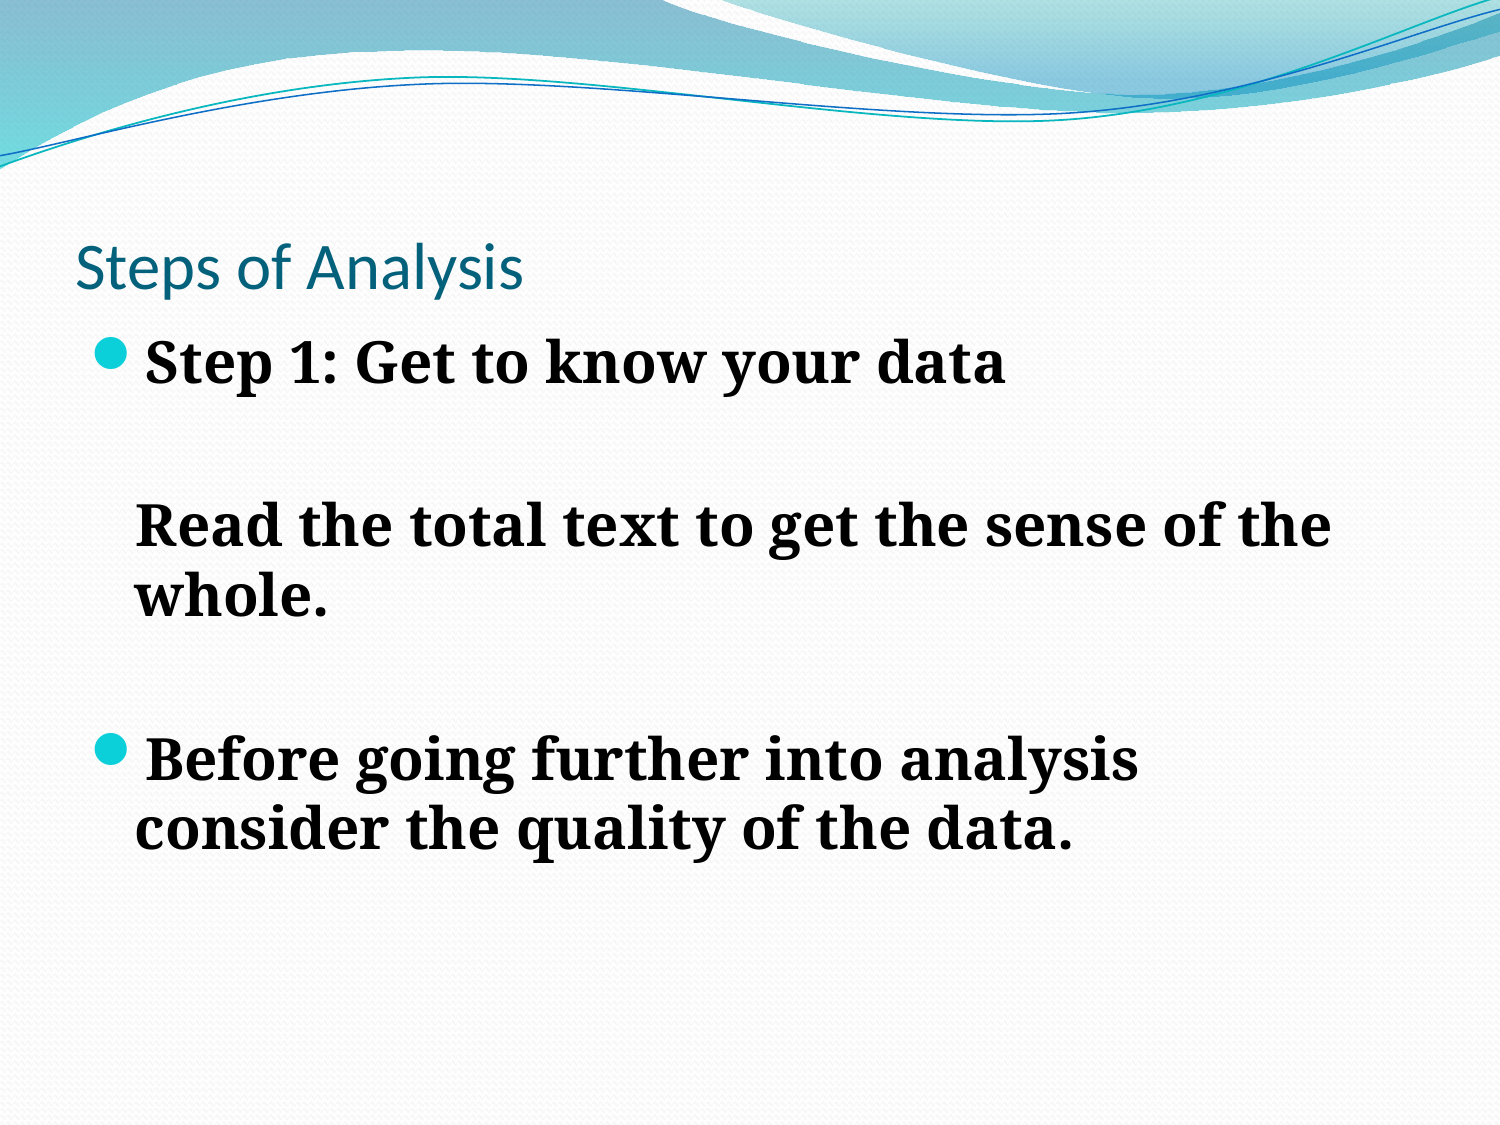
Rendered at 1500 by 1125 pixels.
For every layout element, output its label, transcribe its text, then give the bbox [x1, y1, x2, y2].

list Step 1: Get to know your data Read the total text to get the sense of the whole. Before going further into analysis consider the quality of the data. [74, 317, 1426, 1038]
title Steps of Analysis [74, 115, 1426, 304]
